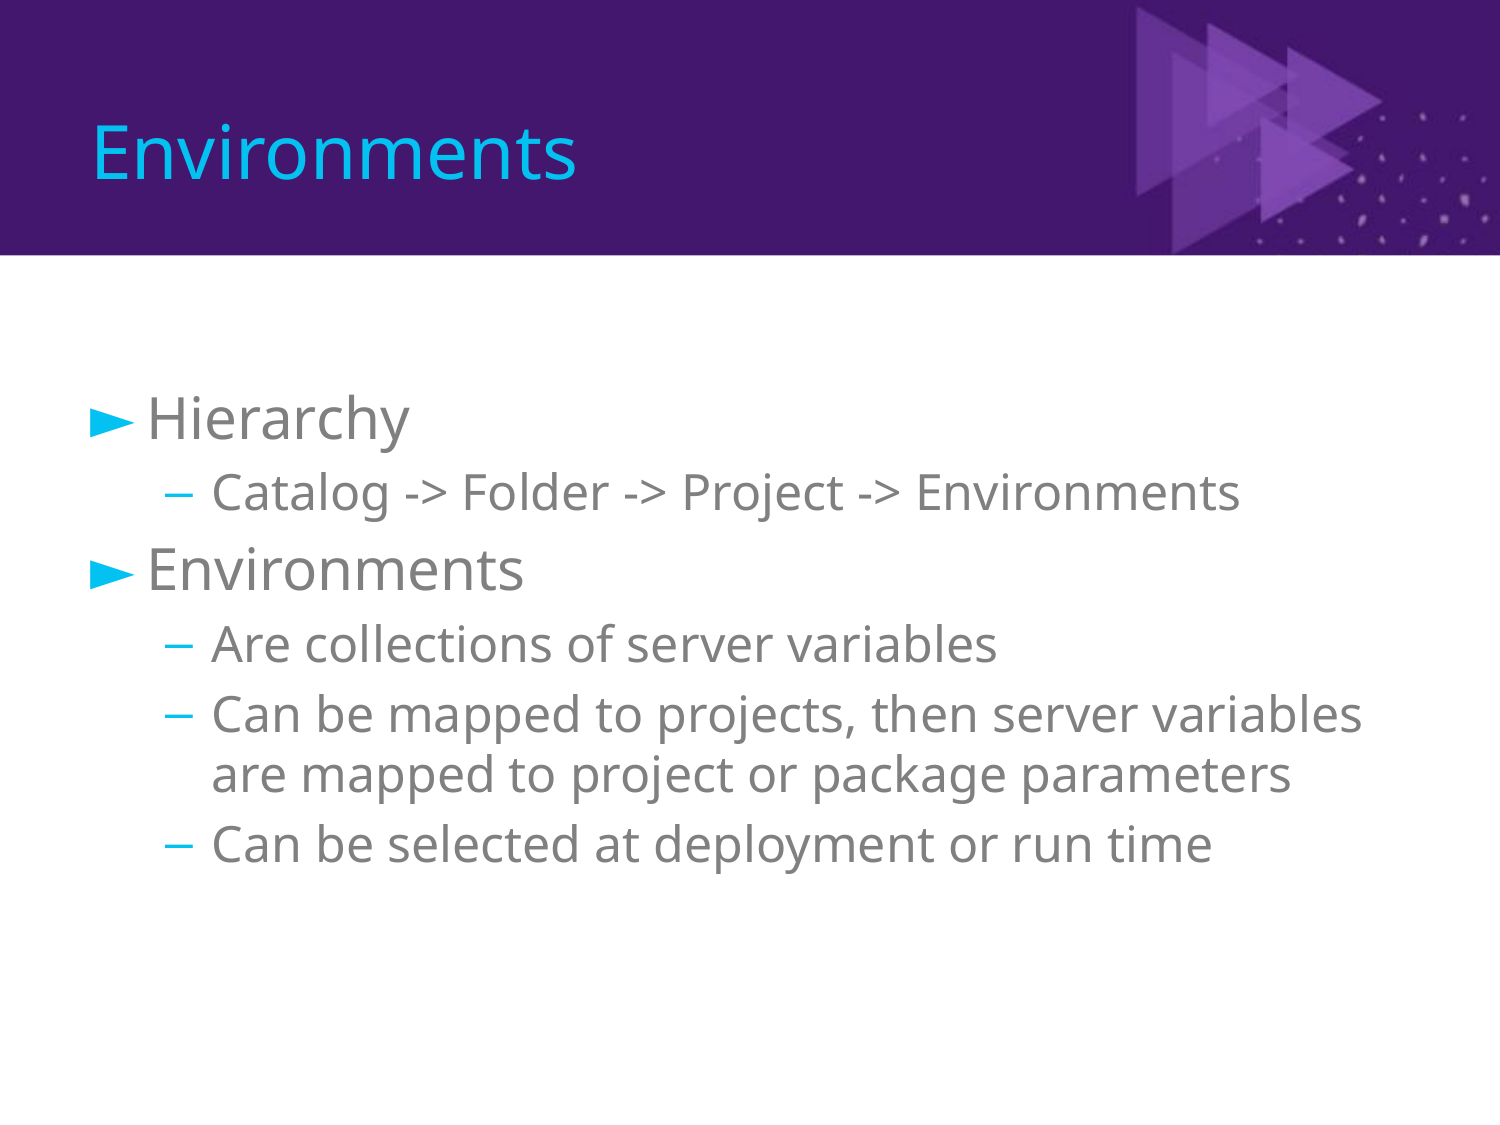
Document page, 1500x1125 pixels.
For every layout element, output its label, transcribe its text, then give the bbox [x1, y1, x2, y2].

list Hierarchy Catalog -> Folder -> Project -> Environments Environments Are collections of server variables Can be mapped to projects, then server variables are mapped to project or package parameters Can be selected at deployment or run time [75, 373, 1425, 1005]
picture [0, 0, 1500, 255]
title Environments [75, 56, 1425, 244]
